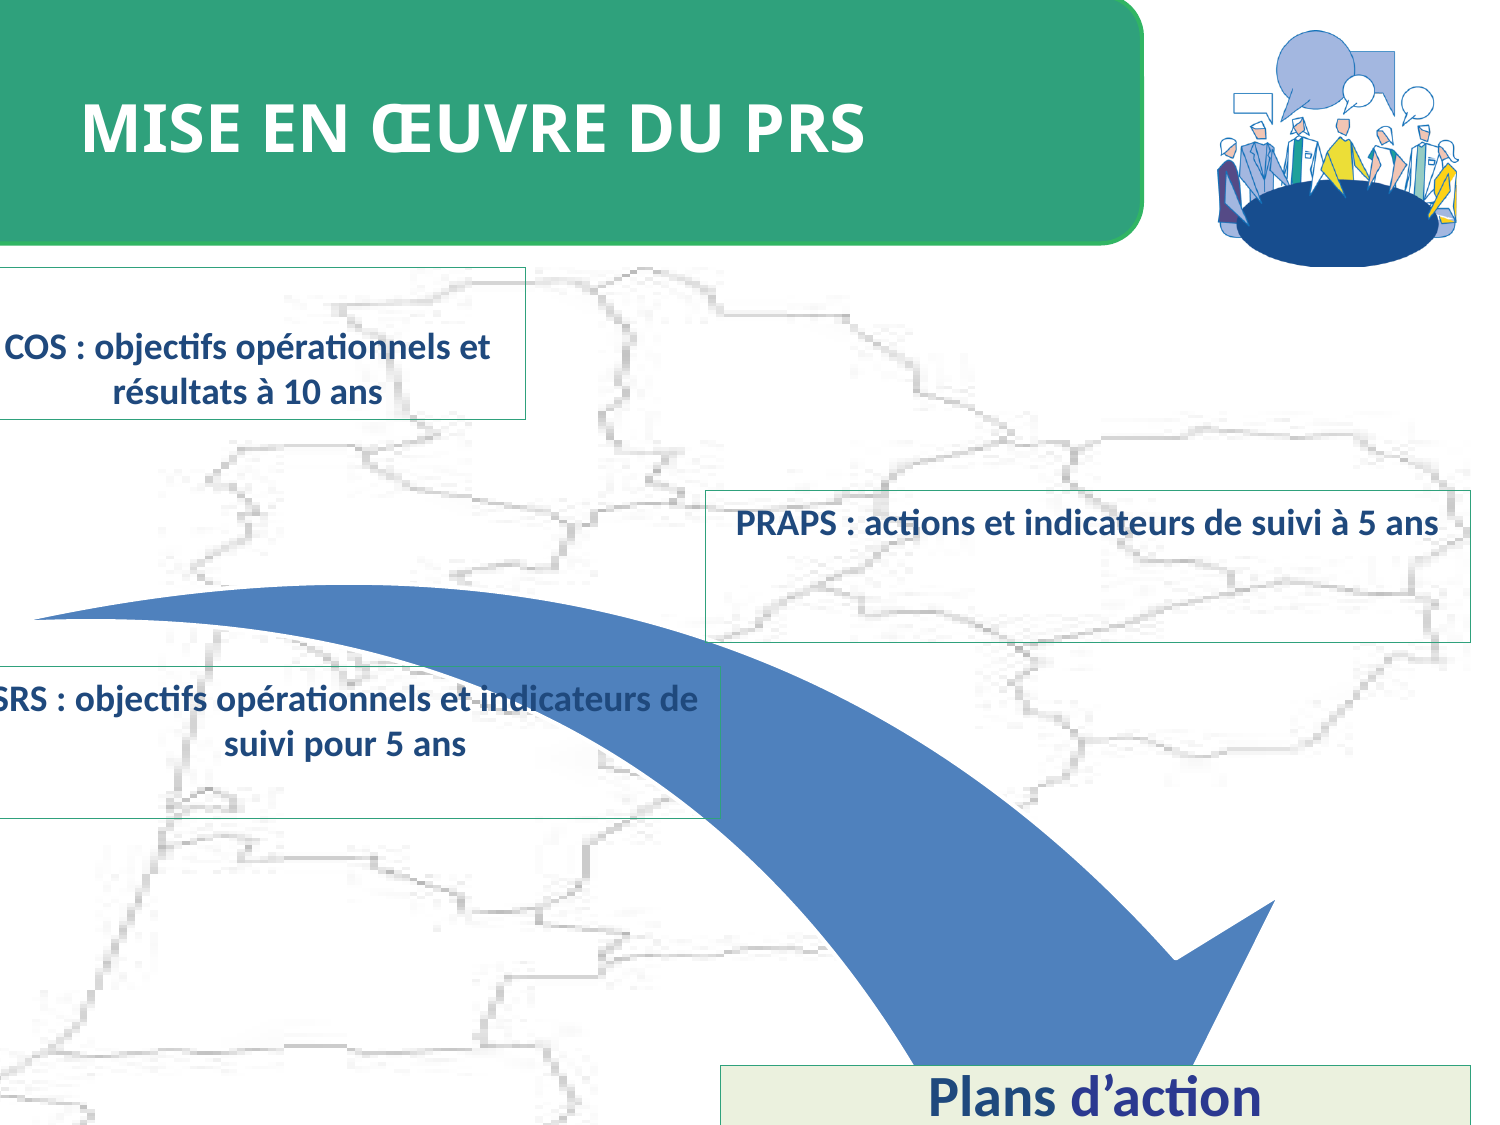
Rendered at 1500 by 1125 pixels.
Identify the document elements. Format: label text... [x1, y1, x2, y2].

text_box [0, 0, 1144, 246]
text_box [0, 266, 1471, 1125]
text_box mise en œuvre du PRS [64, 32, 1415, 220]
picture [1217, 30, 1459, 266]
